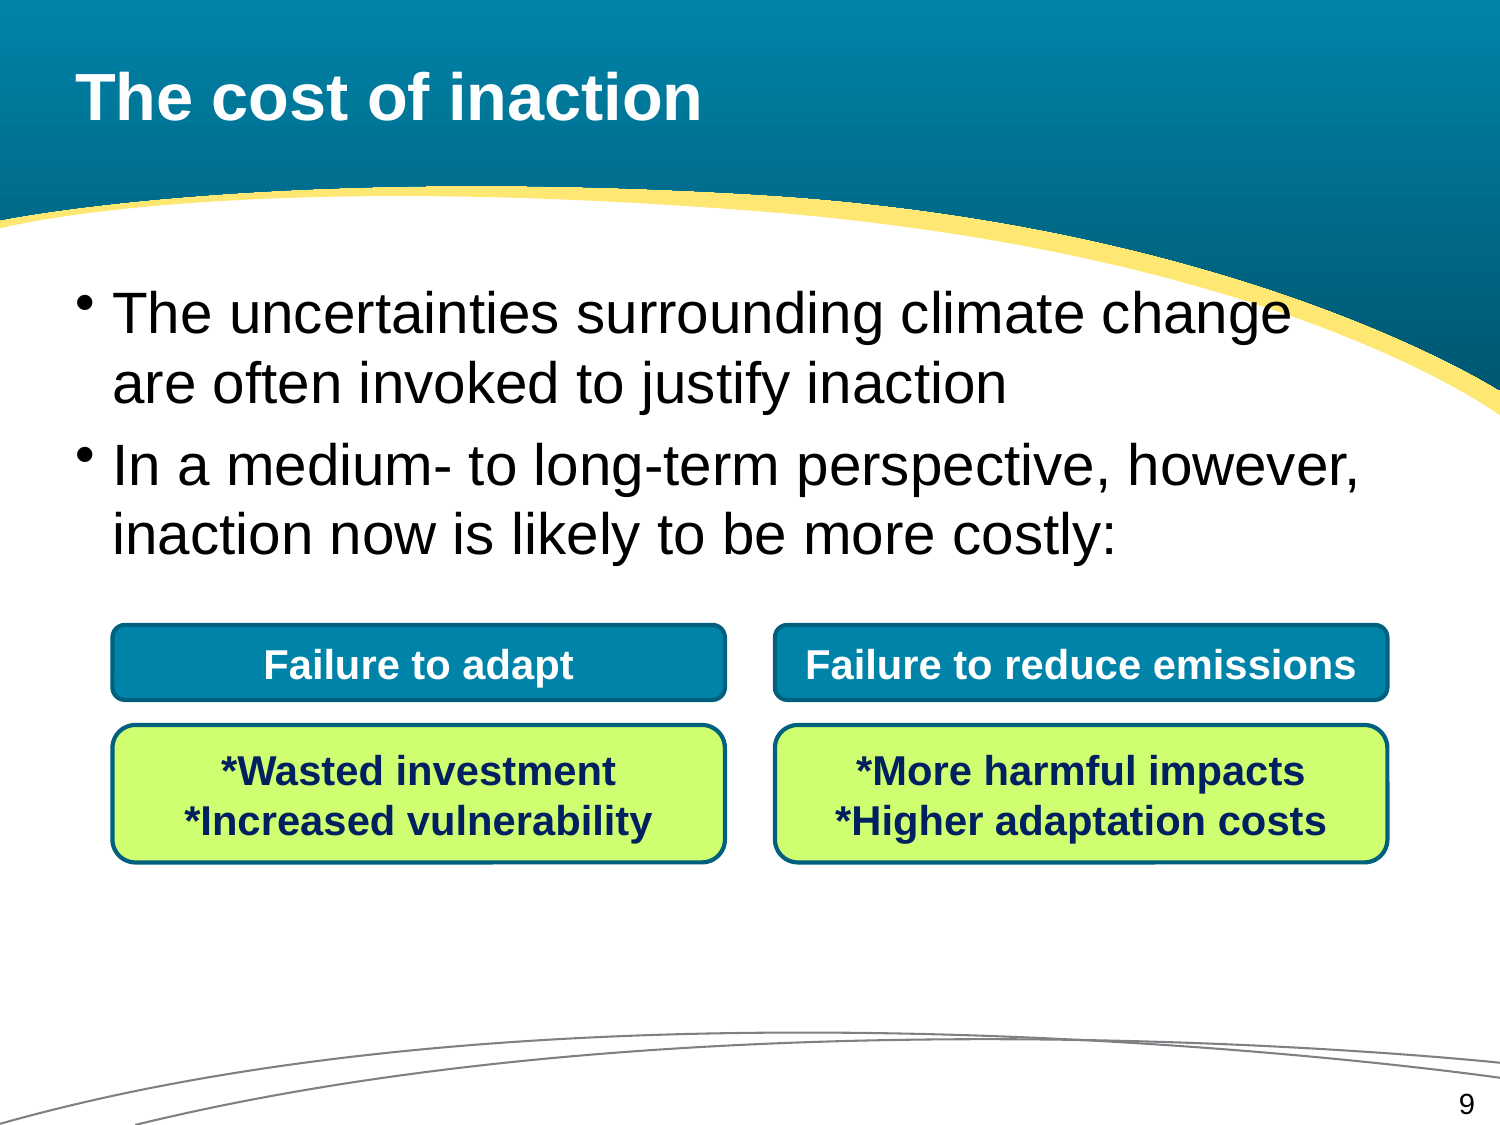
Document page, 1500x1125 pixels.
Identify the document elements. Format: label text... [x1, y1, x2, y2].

list The uncertainties surrounding climate change are often invoked to justify inaction In a medium- to long-term perspective, however, inaction now is likely to be more costly: [74, 274, 1388, 1063]
text_box *Wasted investment *Increased vulnerability [110, 722, 728, 865]
text_box *More harmful impacts *Higher adaptation costs [772, 722, 1390, 865]
slide_number 9 [1124, 1084, 1476, 1113]
title The cost of inaction [74, 0, 1476, 188]
text_box Failure to adapt [110, 622, 728, 703]
text_box Failure to reduce emissions [772, 622, 1390, 703]
